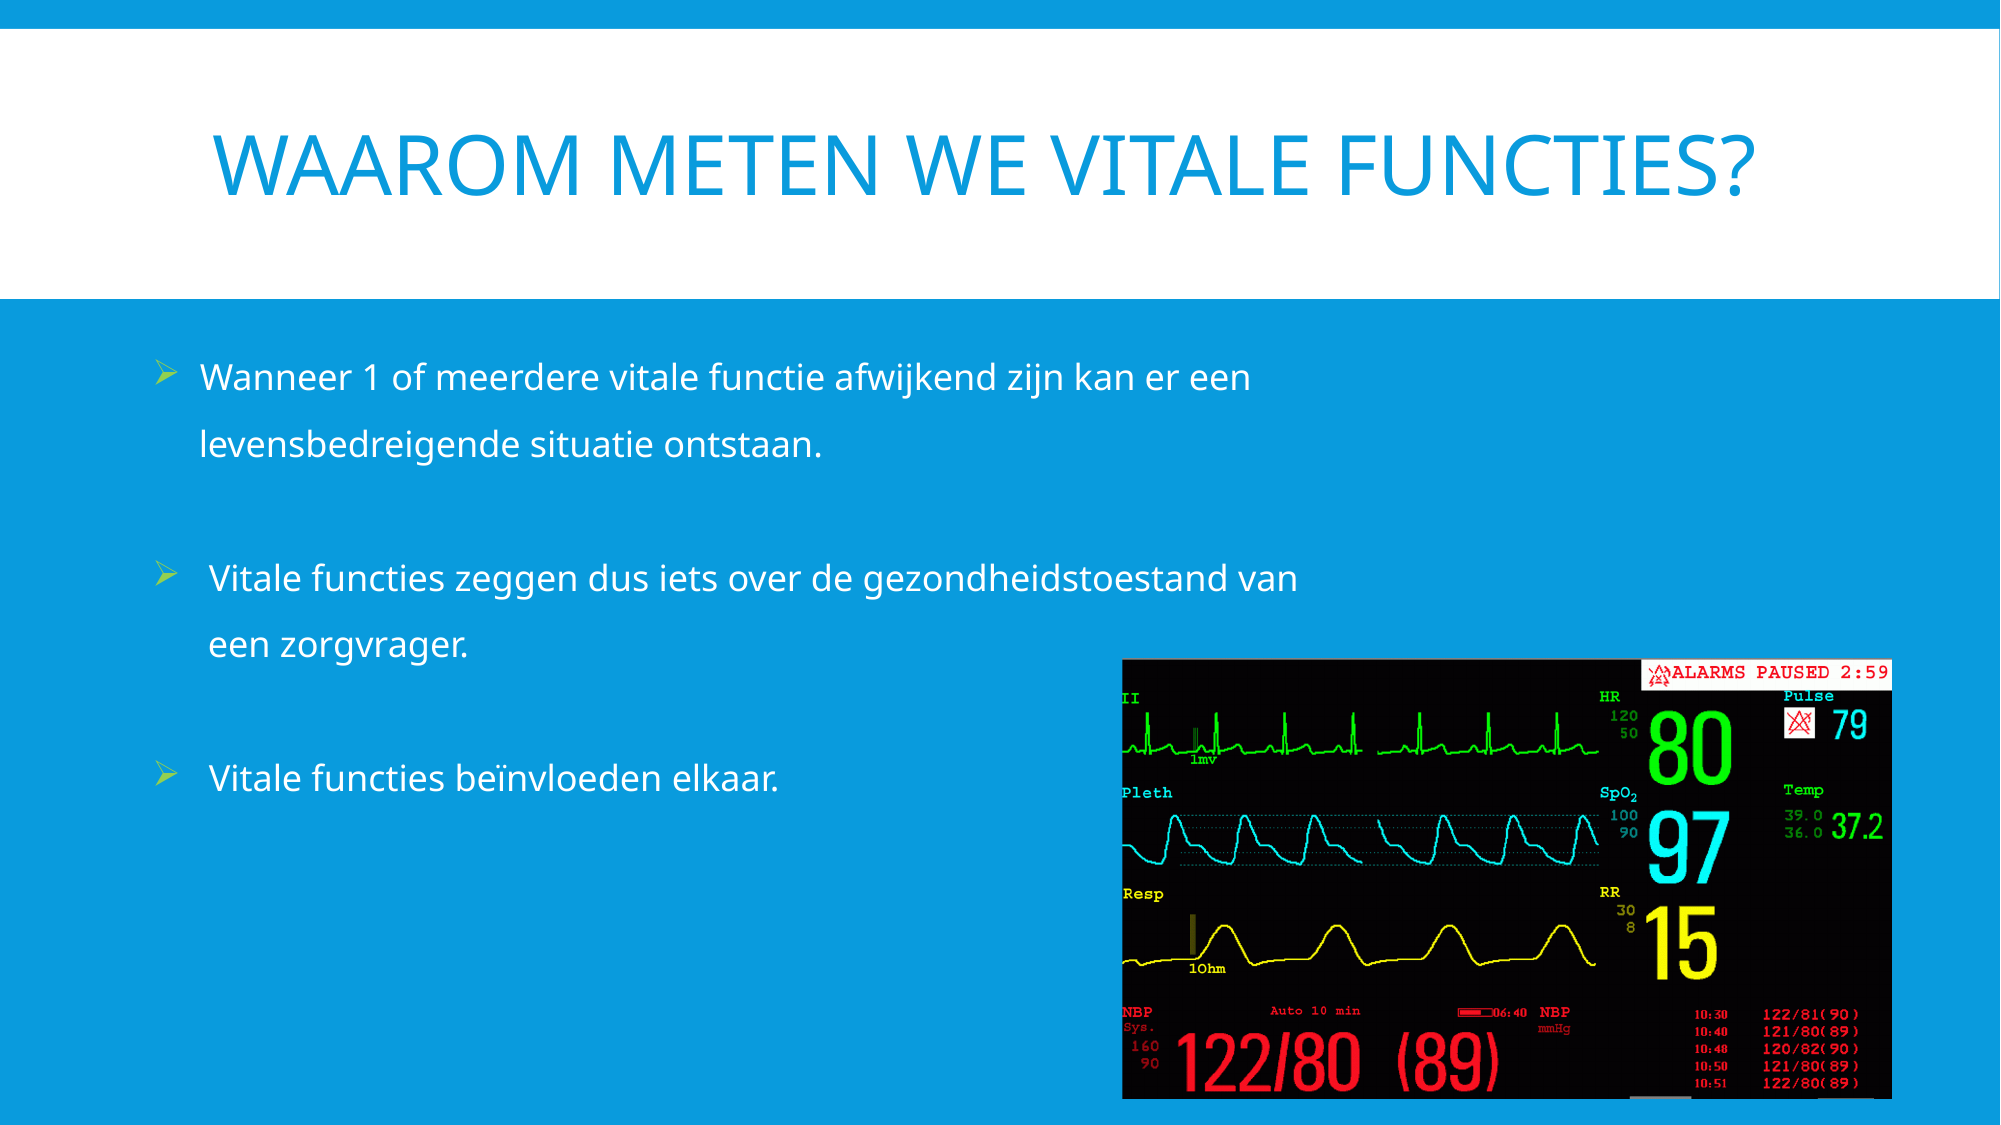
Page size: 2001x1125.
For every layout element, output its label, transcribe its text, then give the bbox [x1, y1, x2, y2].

list Wanneer 1 of meerdere vitale functie afwijkend zijn kan er een levensbedreigende situatie ontstaan. Vitale functies zeggen dus iets over de gezondheidstoestand van een zorgvrager. Vitale functies beïnvloeden elkaar. [137, 352, 1863, 808]
picture [1123, 659, 1891, 1098]
title Waarom meten we vitale functies? [197, 46, 1803, 295]
